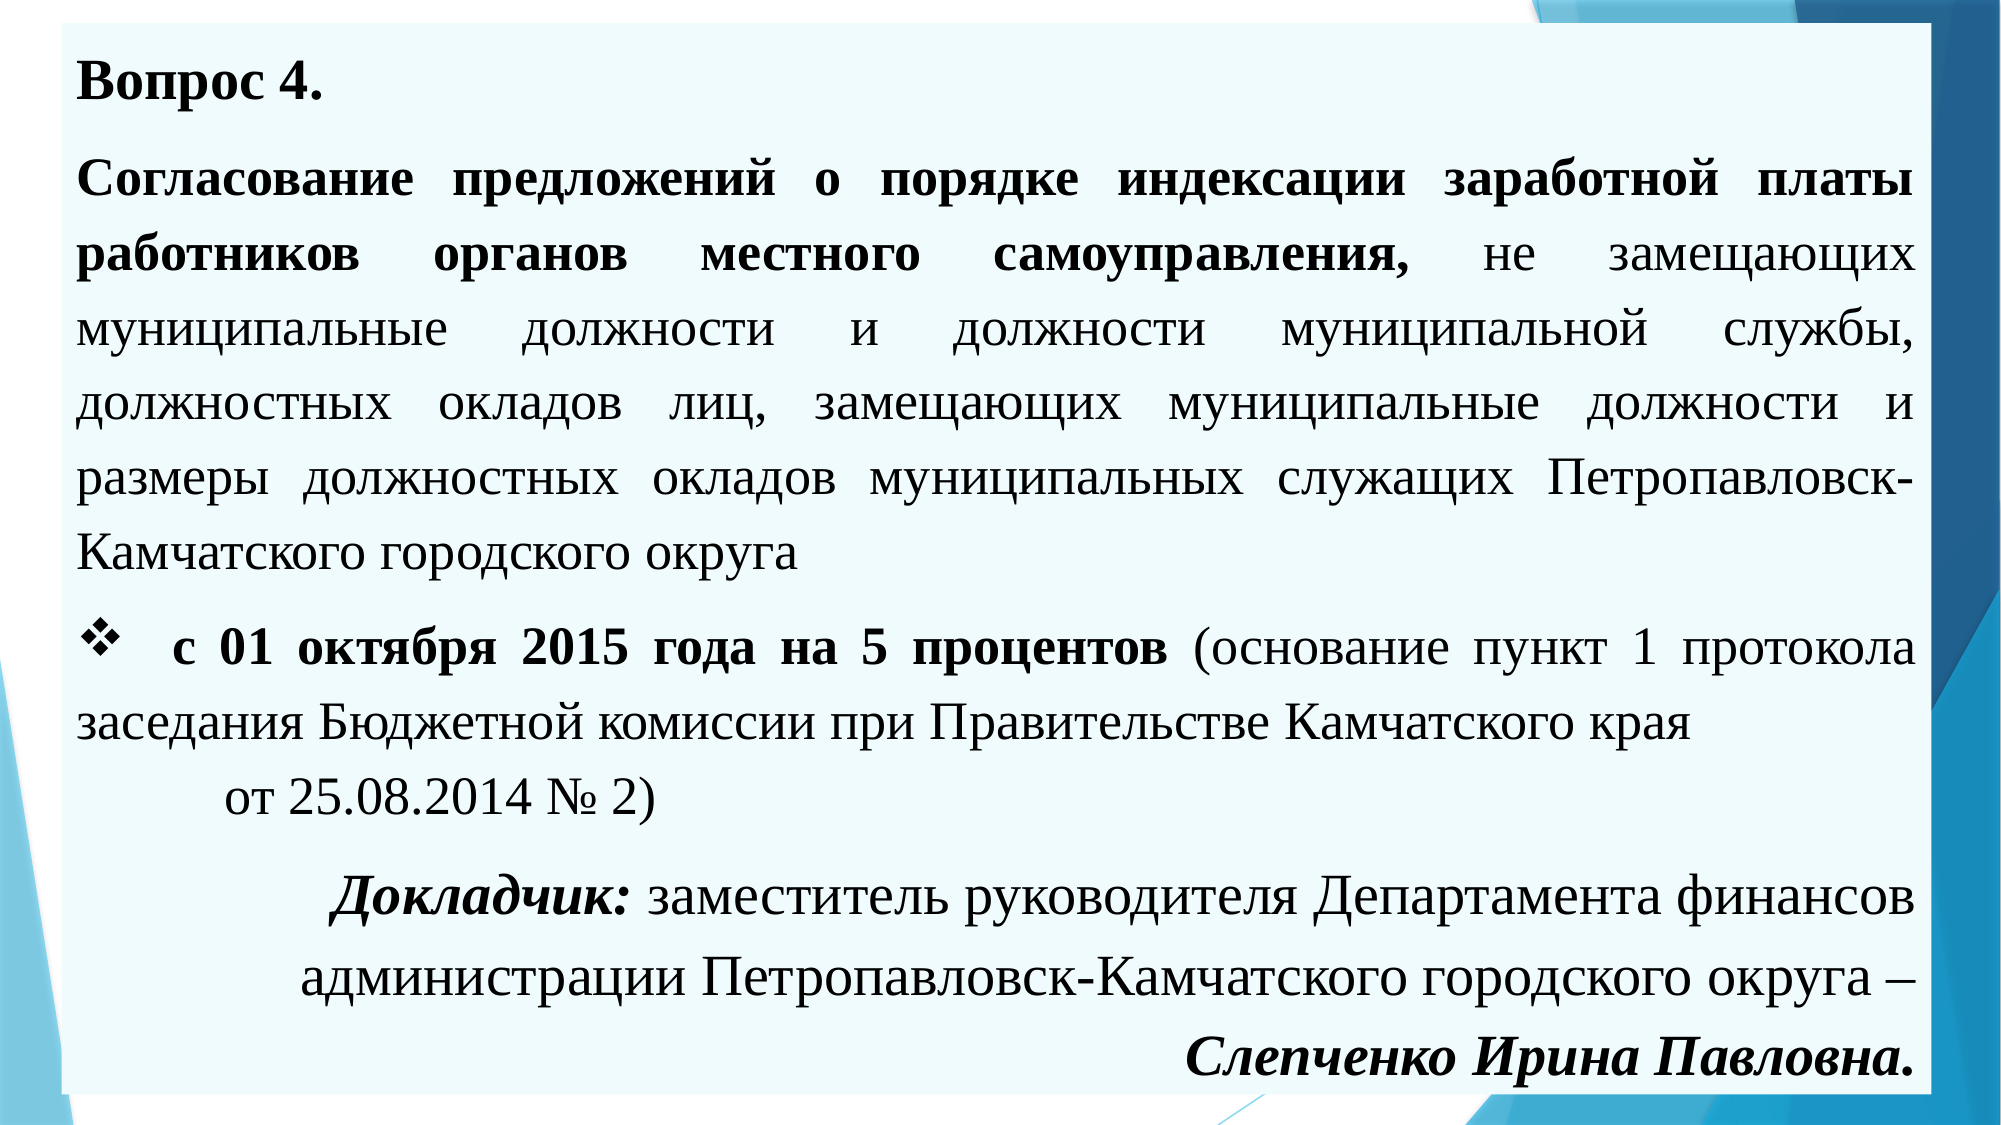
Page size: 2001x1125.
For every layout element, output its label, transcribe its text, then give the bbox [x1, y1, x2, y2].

text_box Вопрос 4. Согласование предложений о порядке индексации заработной платы работников органов местного самоуправления, не замещающих муниципальные должности и должности муниципальной службы, должностных окладов лиц, замещающих муниципальные должности и размеры должностных окладов муниципальных служащих Петропавловск-Камчатского городского округа с 01 октября 2015 года на 5 процентов (основание пункт 1 протокола заседания Бюджетной комиссии при Правительстве Камчатского края от 25.08.2014 № 2) Докладчик: заместитель руководителя Департамента финансов администрации Петропавловск-Камчатского городского округа – Слепченко Ирина Павловна. [61, 23, 1932, 1095]
slide_number 22 [1409, 991, 1522, 1051]
